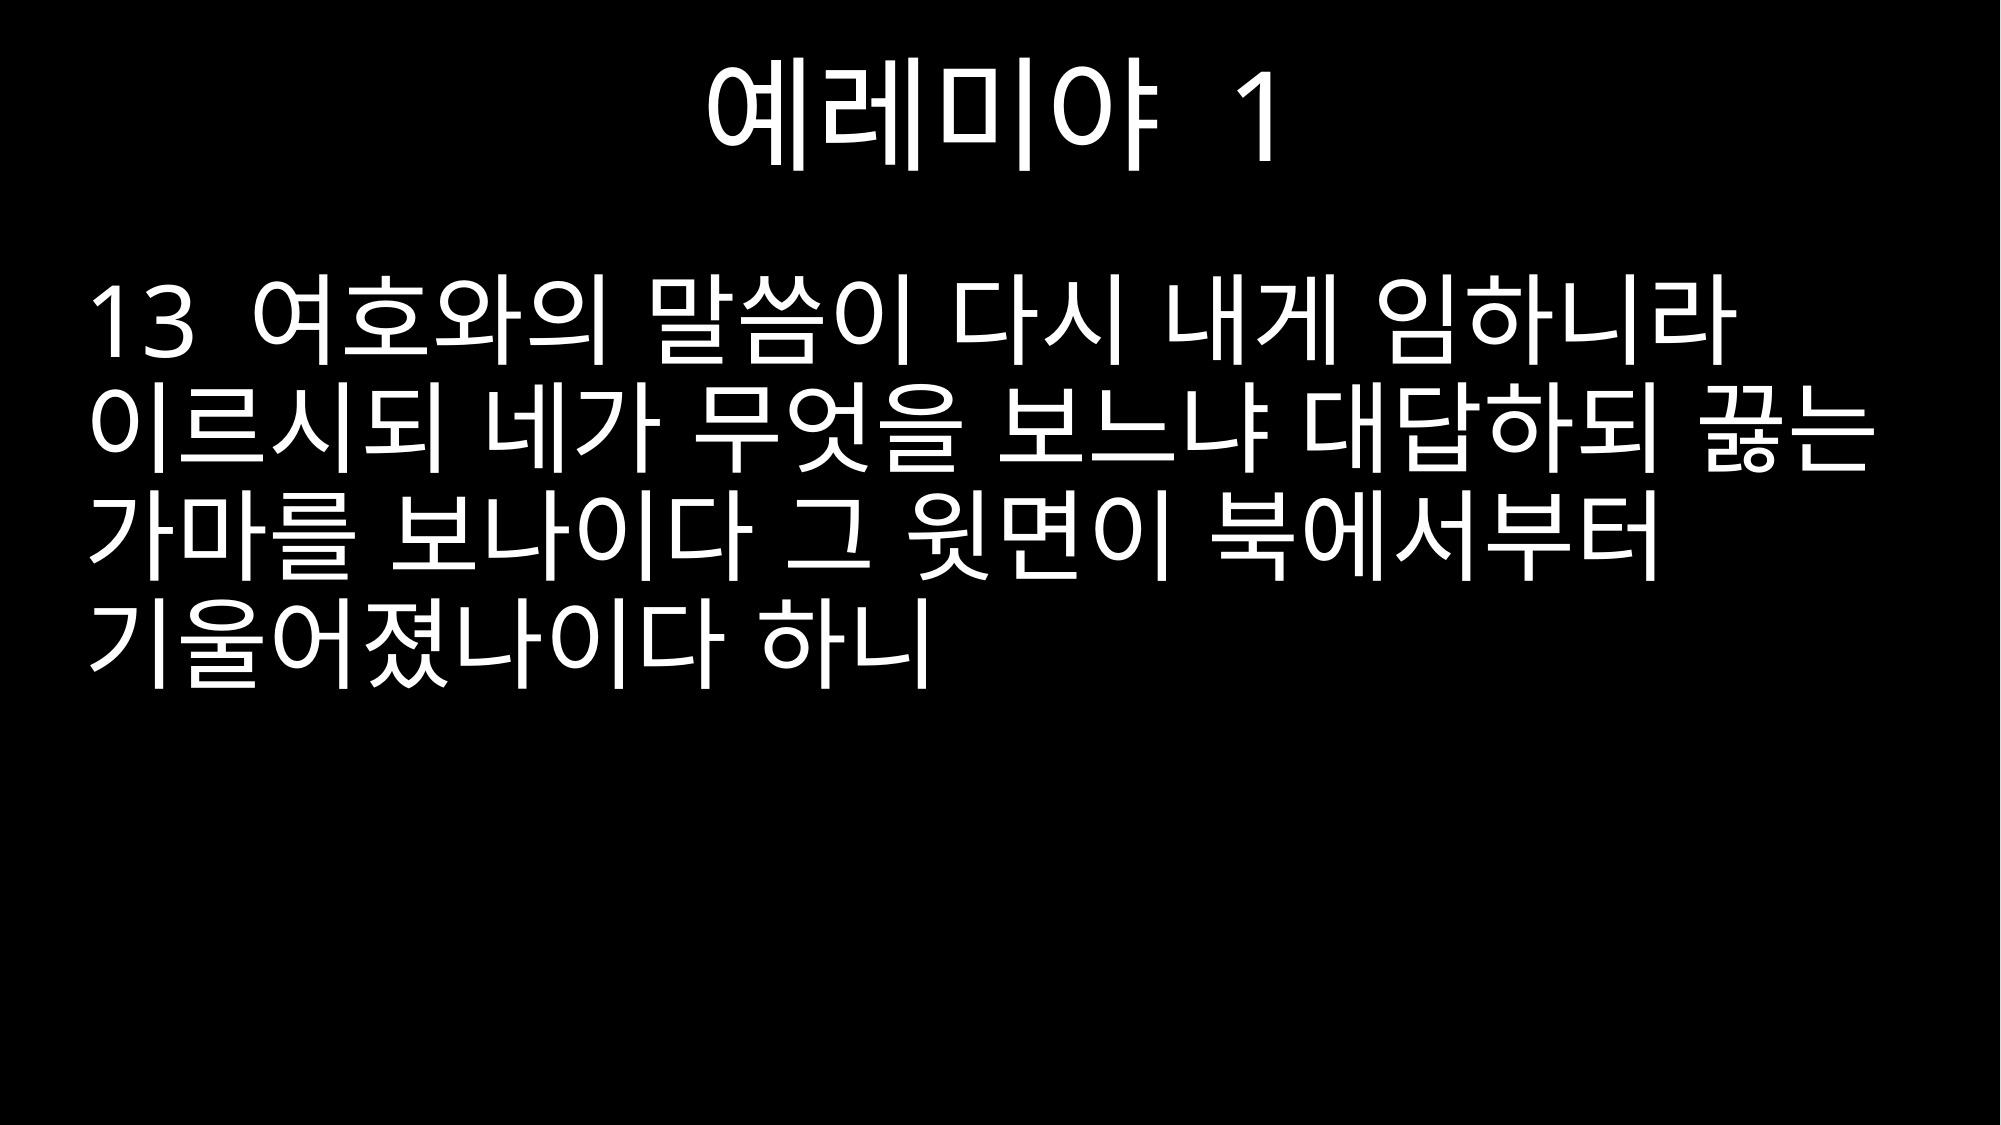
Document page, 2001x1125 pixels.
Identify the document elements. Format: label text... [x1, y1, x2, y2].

list 13 여호와의 말씀이 다시 내게 임하니라 이르시되 네가 무엇을 보느냐 대답하되 끓는 가마를 보나이다 그 윗면이 북에서부터 기울어졌나이다 하니 [69, 263, 1953, 423]
picture [0, 0, 2001, 1125]
footer 예레미야 1 [0, 32, 2000, 192]
